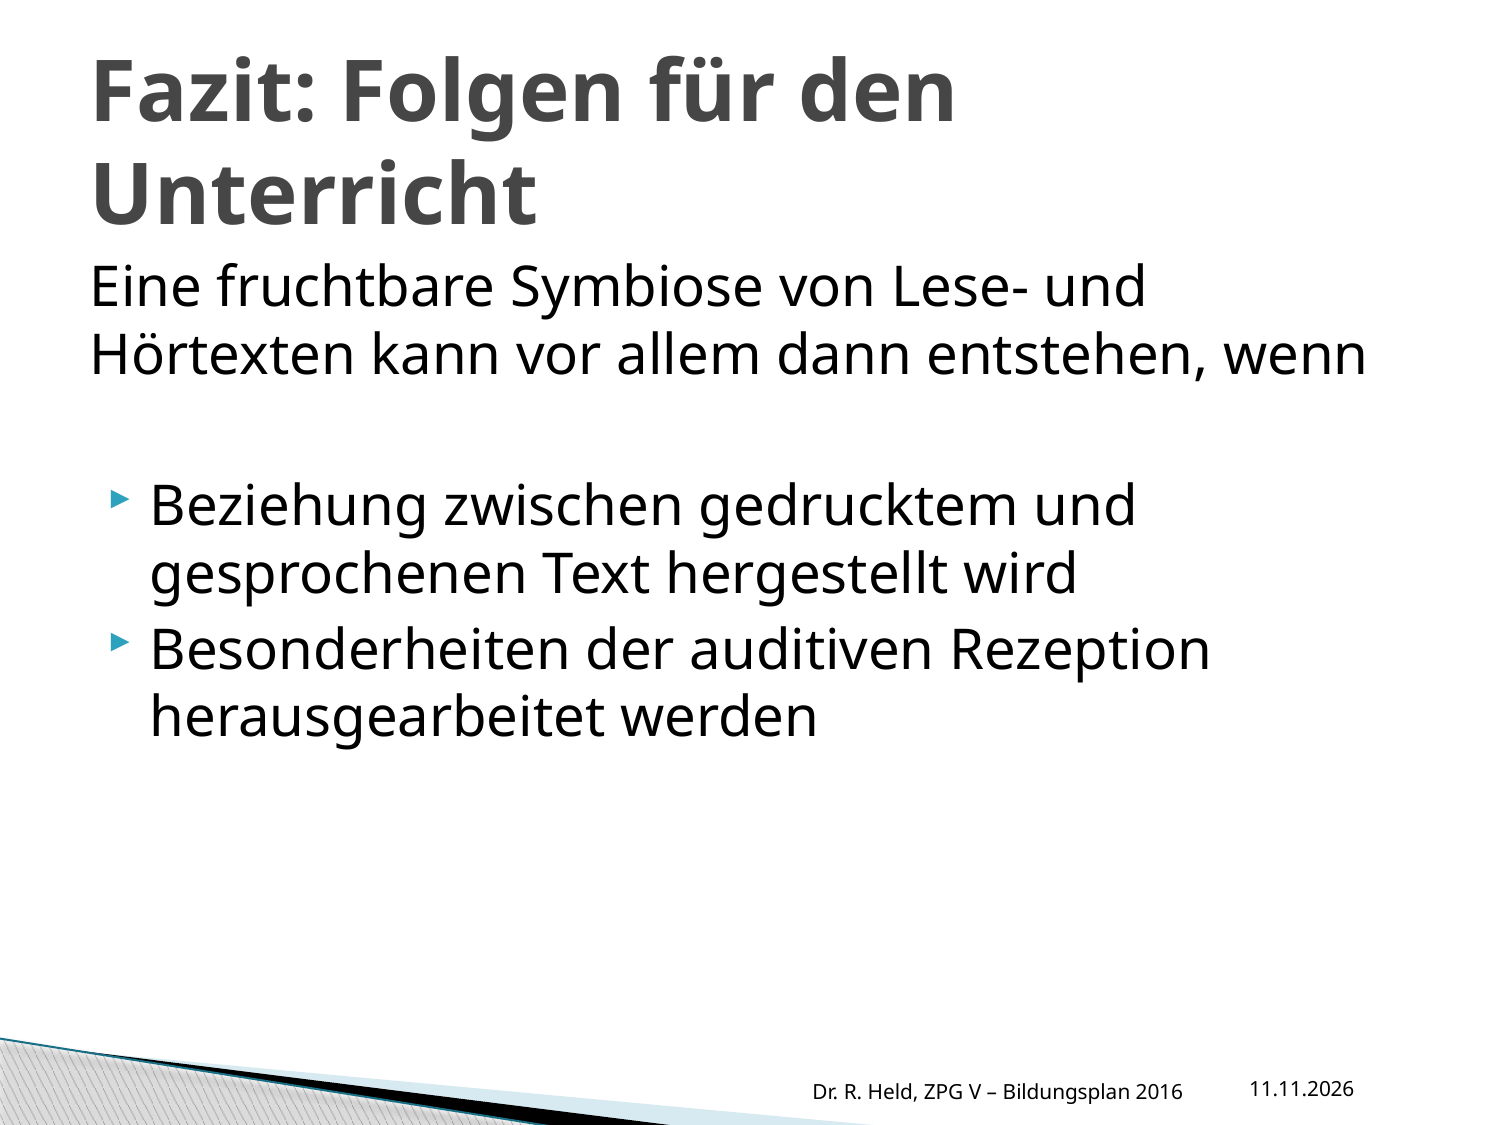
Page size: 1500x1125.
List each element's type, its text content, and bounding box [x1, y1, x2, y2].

list Eine fruchtbare Symbiose von Lese- und Hörtexten kann vor allem dann entstehen, wenn Beziehung zwischen gedrucktem und gesprochenen Text hergestellt wird Besonderheiten der auditiven Rezeption herausgearbeitet werden [75, 243, 1425, 986]
footer Dr. R. Held, ZPG V – Bildungsplan 2016 [797, 1051, 1235, 1112]
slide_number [1235, 1051, 1400, 1112]
title Fazit: Folgen für den Unterricht [75, 45, 1425, 233]
